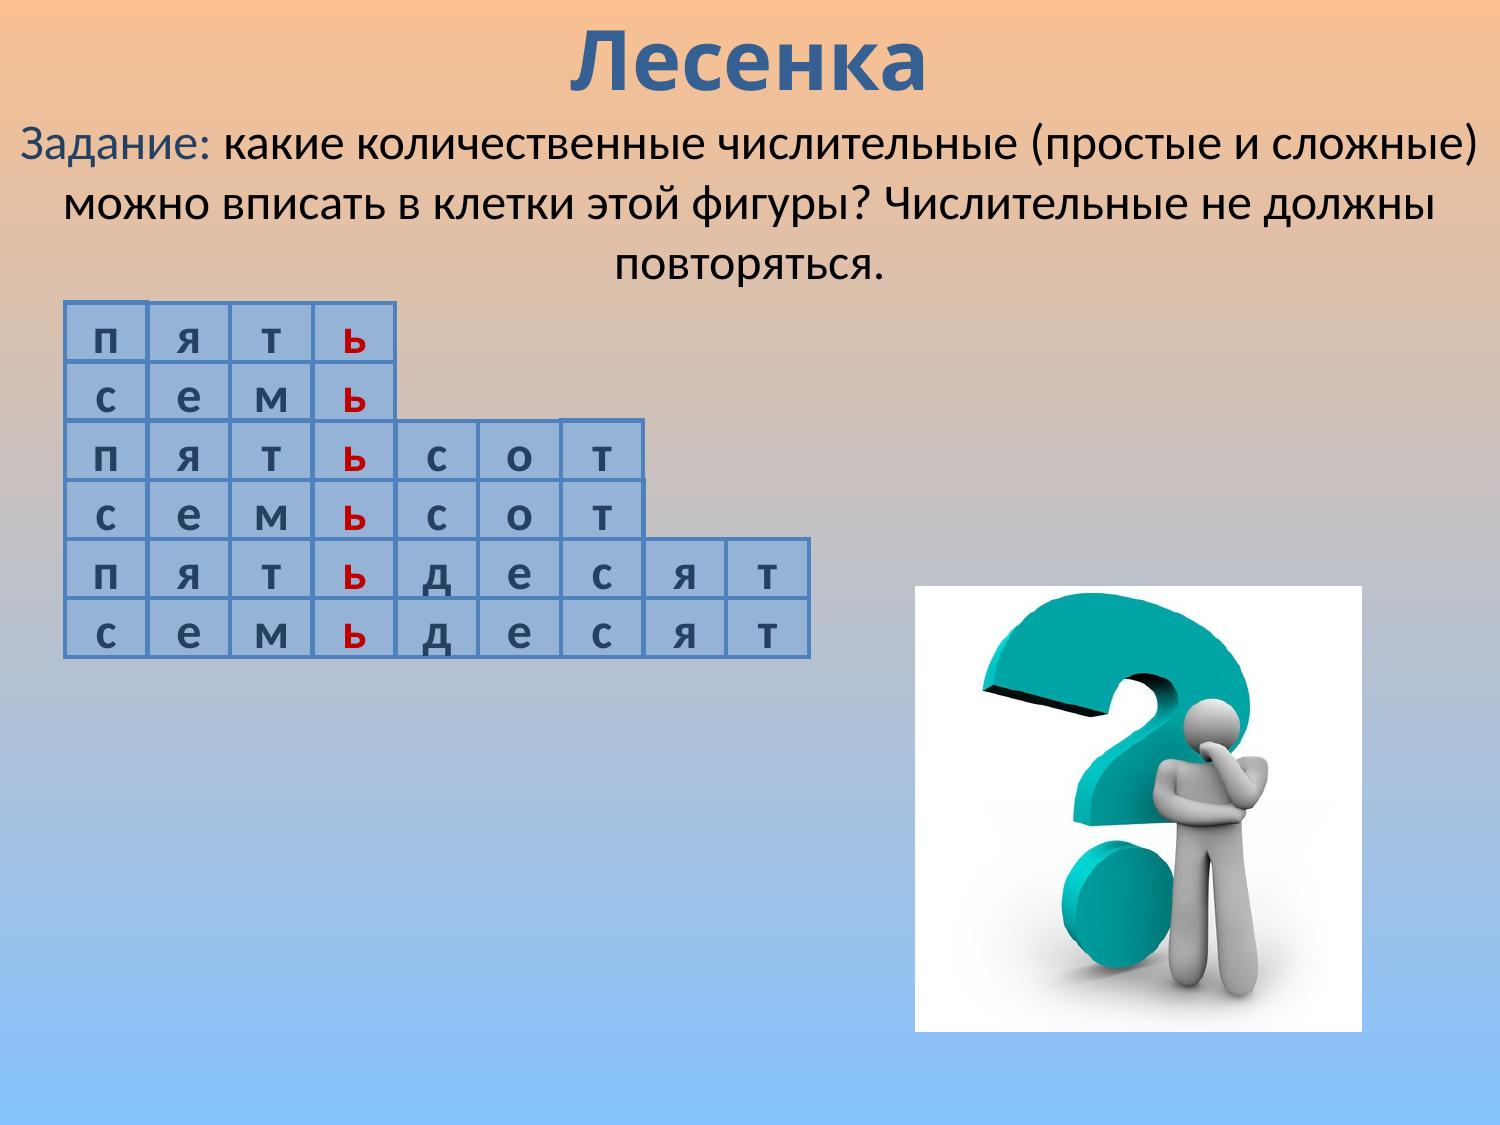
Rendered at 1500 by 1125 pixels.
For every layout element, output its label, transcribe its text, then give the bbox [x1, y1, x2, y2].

text_box е [147, 361, 230, 420]
text_box м [230, 362, 312, 420]
text_box т [727, 538, 809, 597]
text_box т [230, 302, 313, 362]
text_box д [395, 597, 478, 658]
text_box е [147, 597, 230, 657]
text_box м [230, 479, 312, 538]
text_box д [395, 538, 478, 597]
text_box т [230, 538, 312, 597]
text_box о [478, 479, 560, 539]
text_box с [64, 479, 147, 538]
text_box я [643, 538, 727, 597]
text_box ь [312, 597, 395, 658]
text_box с [395, 420, 478, 480]
text_box о [478, 420, 561, 479]
text_box с [64, 361, 147, 420]
text_box ь [313, 302, 396, 361]
text_box Задание: какие количественные числительные (простые и сложные) можно вписать в клетки этой фигуры? Числительные не должны повторяться. [0, 101, 1500, 297]
text_box ь [312, 479, 395, 538]
picture [915, 585, 1362, 1033]
text_box ь [312, 538, 395, 597]
text_box е [478, 539, 560, 597]
text_box т [230, 420, 312, 479]
text_box ь [312, 421, 395, 479]
text_box п [64, 420, 147, 479]
text_box т [726, 597, 809, 657]
text_box я [147, 420, 230, 479]
text_box п [64, 538, 147, 597]
text_box с [560, 538, 643, 598]
text_box я [147, 538, 230, 597]
text_box с [64, 597, 147, 657]
text_box п [64, 302, 147, 361]
text_box Лесенка [0, 0, 1500, 101]
text_box я [643, 597, 726, 657]
text_box т [560, 479, 644, 538]
text_box с [395, 480, 478, 538]
text_box т [561, 420, 644, 479]
text_box я [147, 302, 230, 361]
text_box м [230, 597, 312, 658]
text_box с [560, 598, 644, 658]
text_box е [147, 479, 230, 538]
text_box е [478, 597, 560, 658]
text_box ь [312, 361, 396, 421]
